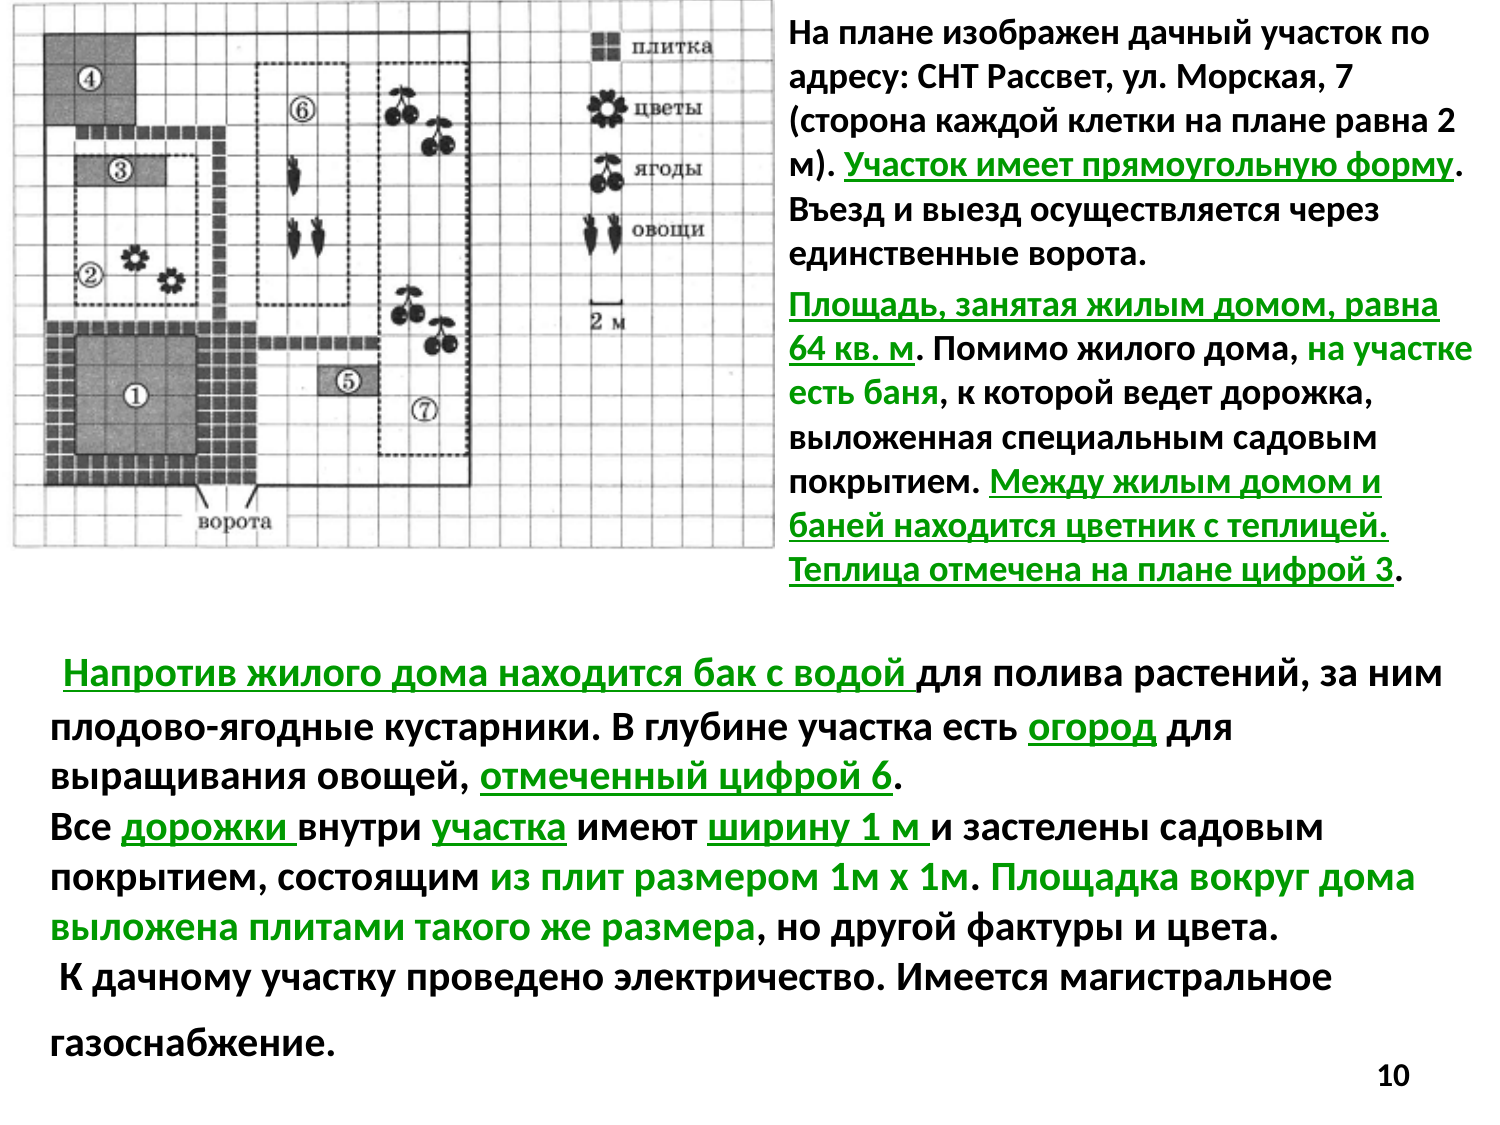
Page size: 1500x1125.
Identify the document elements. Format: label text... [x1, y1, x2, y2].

slide_number 10 [1074, 1042, 1425, 1103]
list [0, 0, 776, 552]
text_box Напротив жилого дома находится бак с водой для полива растений, за ним плодово-ягодные кустарники. В глубине участка есть огород для выращивания овощей, отмеченный цифрой 6. Все дорожки внутри участка имеют ширину 1 м и застелены садовым покрытием, состоящим из плит размером 1м х 1м. Площадка вокруг дома выложена плитами такого же размера, но другой фактуры и цвета. К дачному участку проведено электричество. Имеется магистральное газоснабжение. [35, 621, 1465, 1076]
list На плане изображен дачный участок по адресу: СНТ Рассвет, ул. Морская, 7 (сторона каждой клетки на плане равна 2 м). Участок имеет прямоугольную форму. Въезд и выезд осуществляется через единственные ворота. Площадь, занятая жилым домом, равна 64 кв. м. Помимо жилого дома, на участке есть баня, к которой ведет дорожка, выложенная специальным садовым покрытием. Между жилым домом и баней находится цветник с теплицей. Теплица отмечена на плане цифрой 3. [773, 0, 1500, 633]
